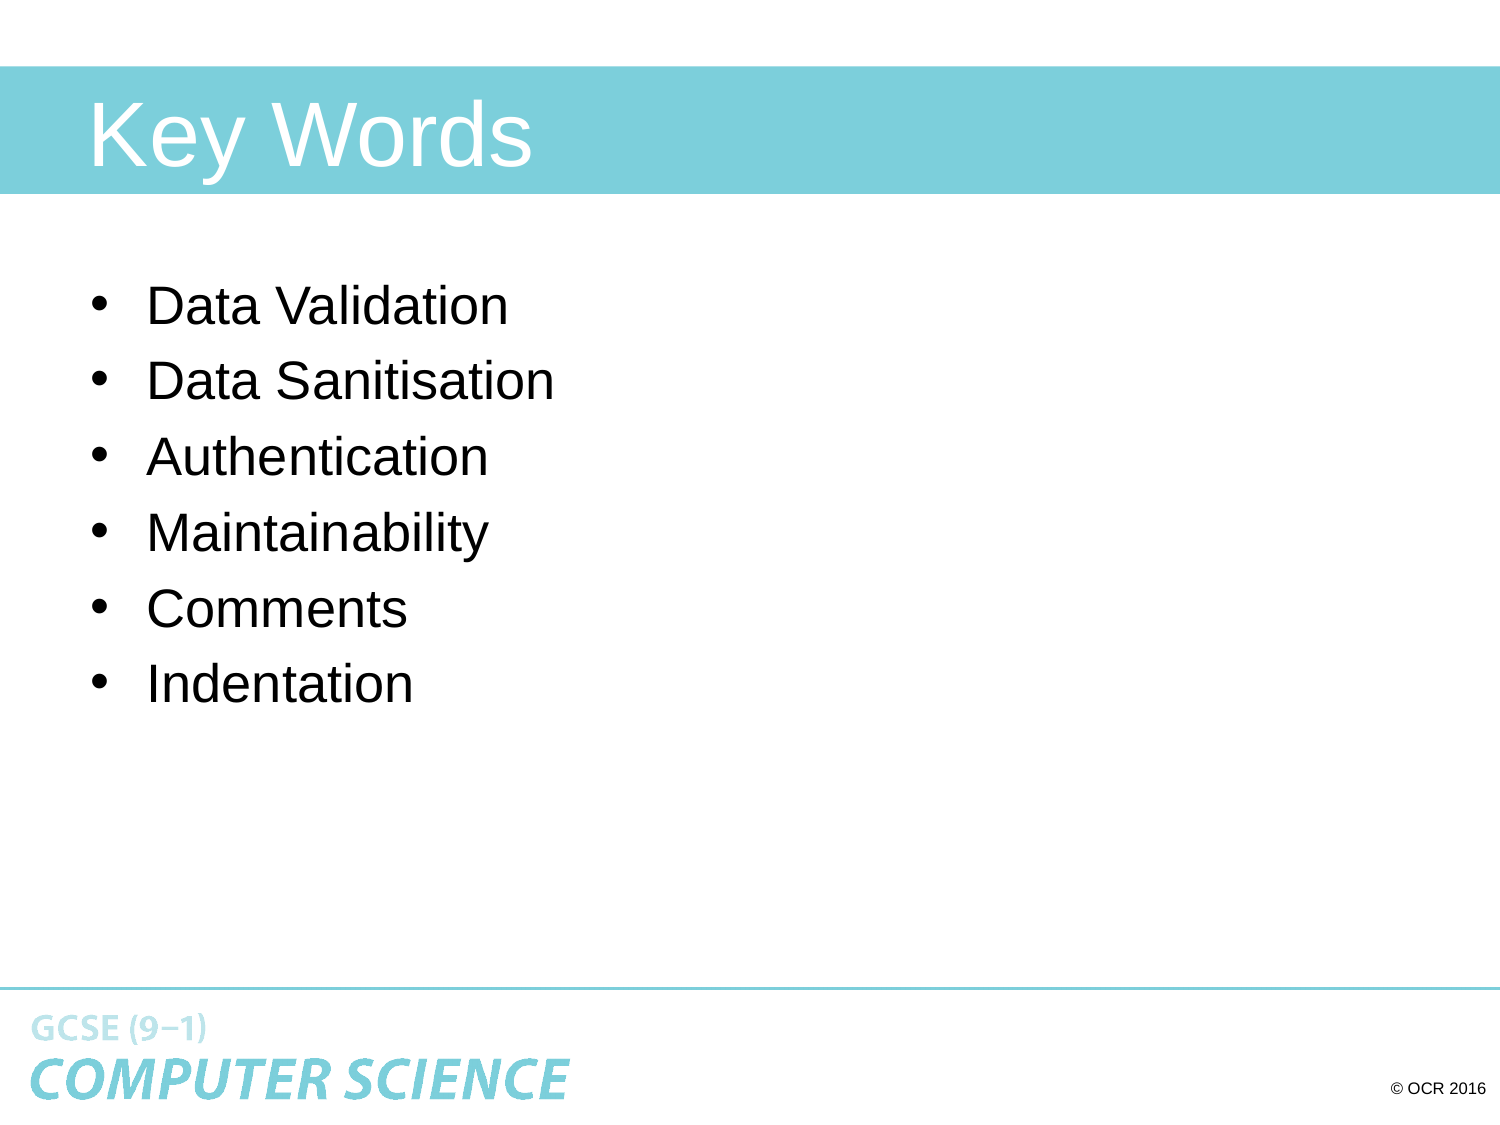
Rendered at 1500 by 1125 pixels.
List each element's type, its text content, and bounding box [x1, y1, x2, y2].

list Data Validation Data Sanitisation Authentication Maintainability Comments Indentation [75, 262, 1425, 965]
title Key Words [0, 66, 1500, 194]
picture [0, 987, 1500, 1124]
